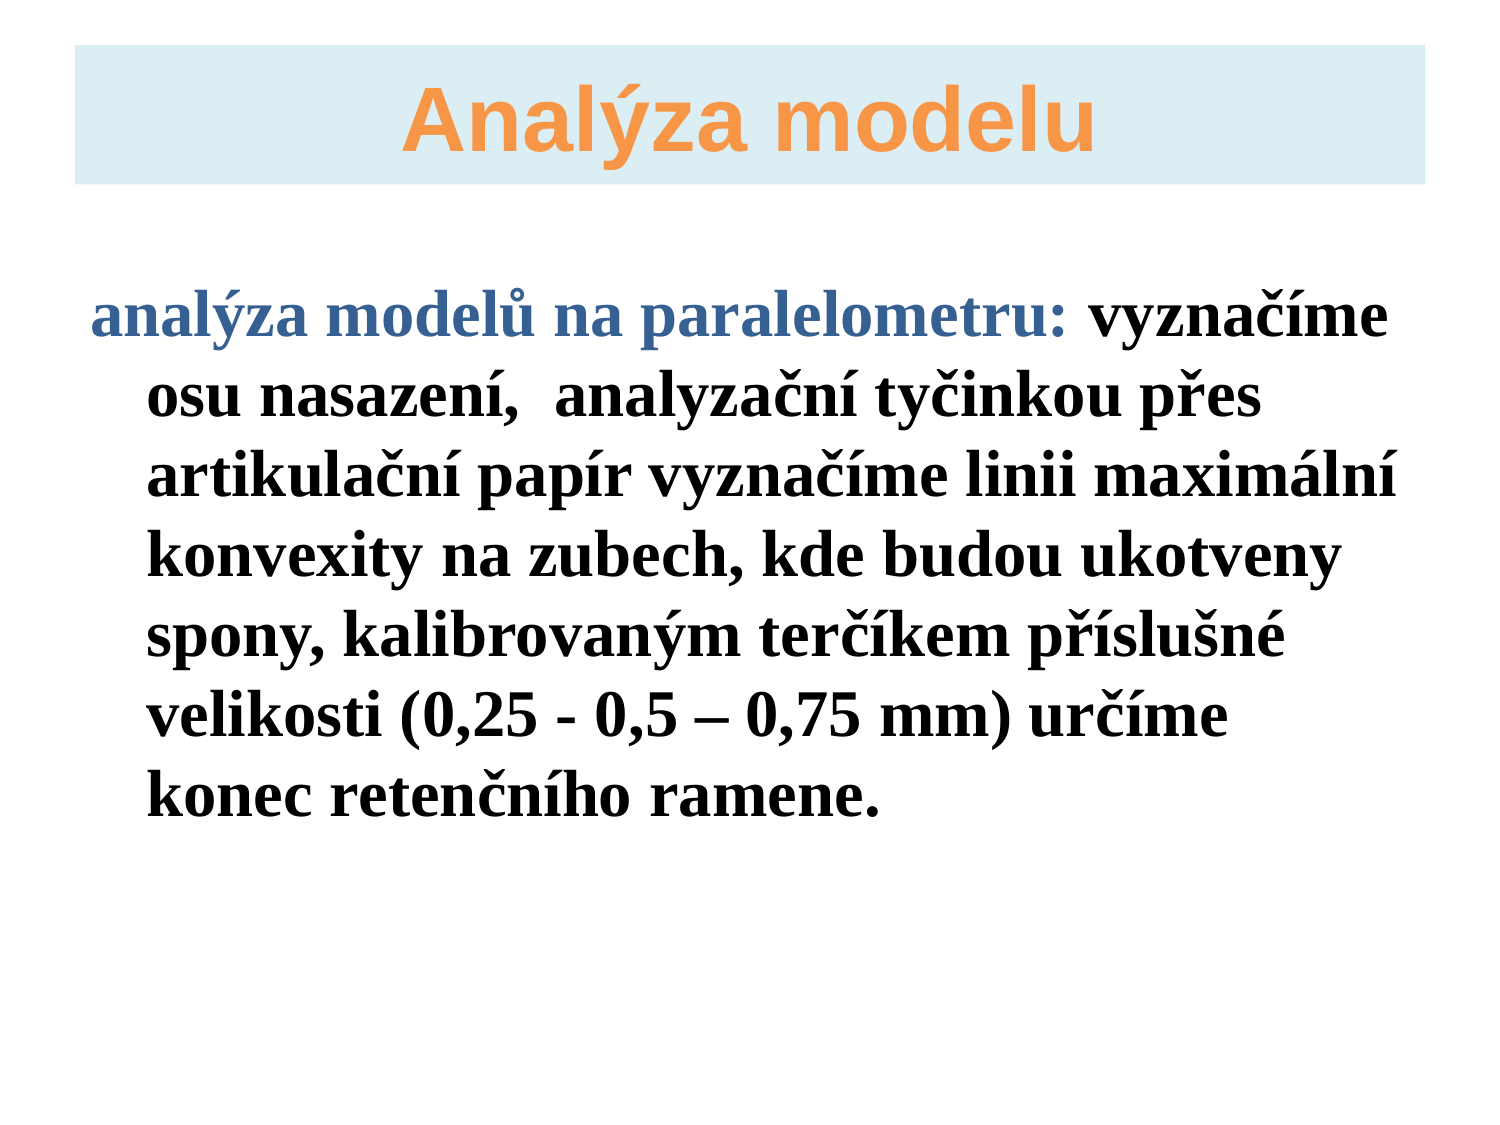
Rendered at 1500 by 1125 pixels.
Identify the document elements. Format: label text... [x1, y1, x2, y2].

list analýza modelů na paralelometru: vyznačíme osu nasazení, analyzační tyčinkou přes artikulační papír vyznačíme linii maximální konvexity na zubech, kde budou ukotveny spony, kalibrovaným terčíkem příslušné velikosti (0,25 - 0,5 – 0,75 mm) určíme konec retenčního ramene. [74, 262, 1426, 1006]
title Analýza modelu [74, 44, 1426, 185]
